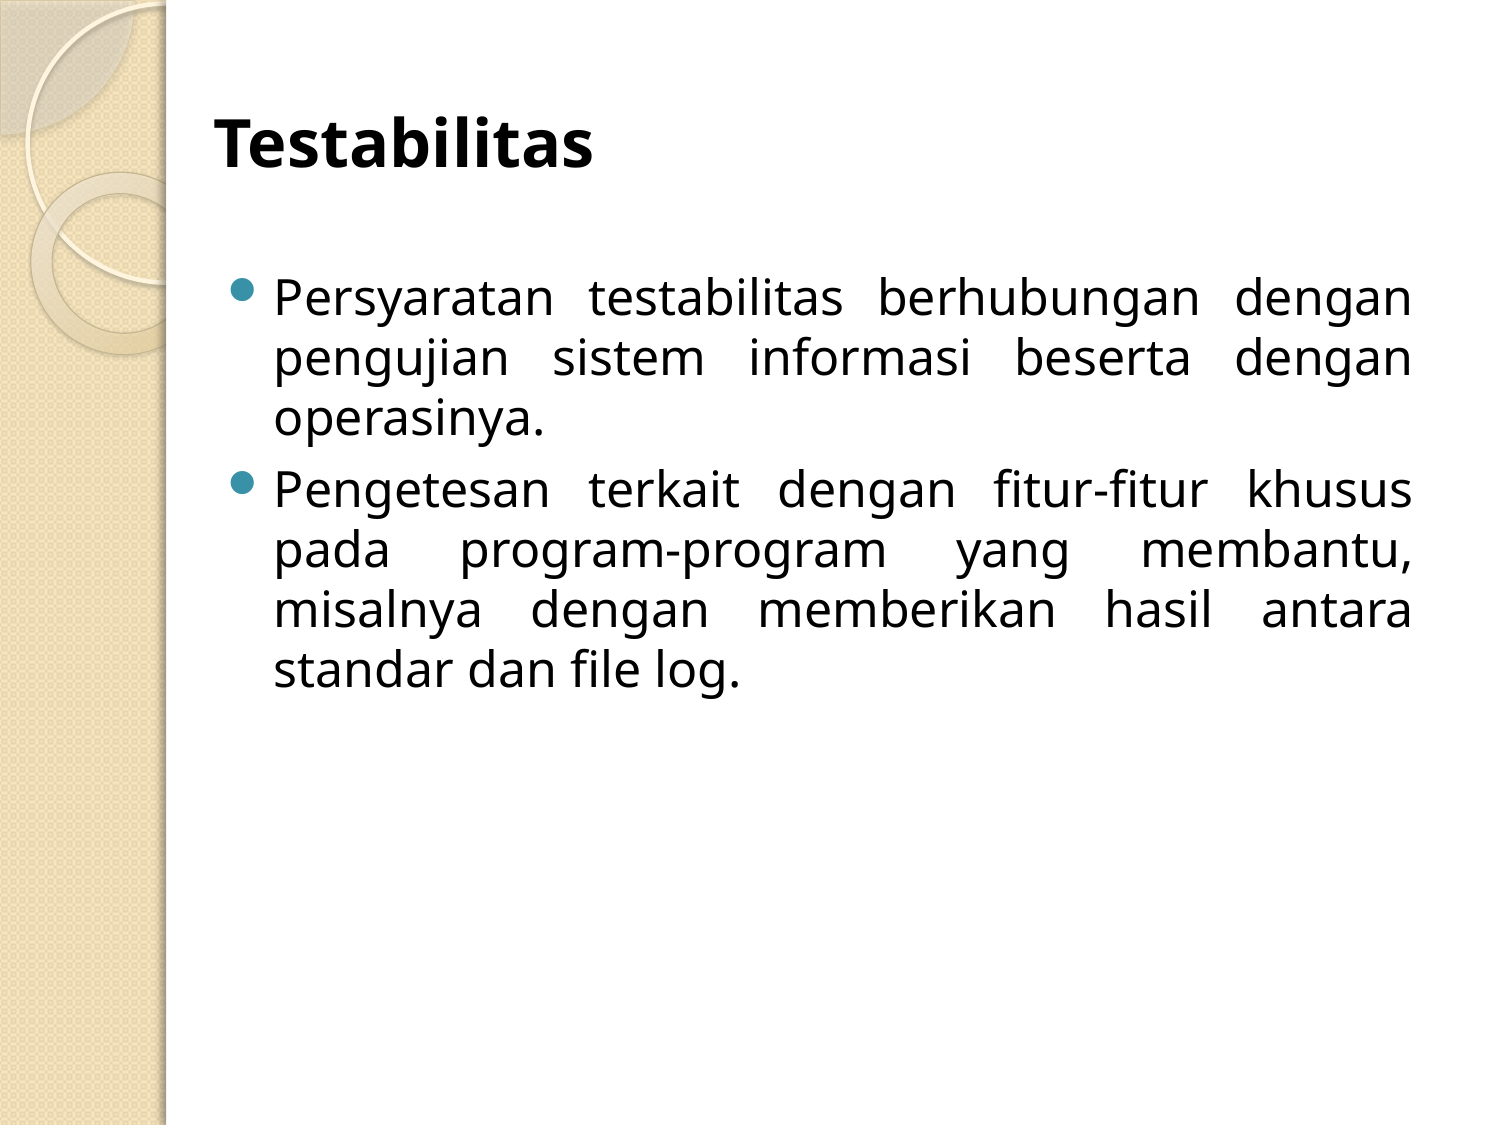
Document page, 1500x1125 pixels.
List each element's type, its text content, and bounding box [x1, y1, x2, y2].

title Testabilitas [199, 46, 1430, 235]
list Persyaratan testabilitas berhubungan dengan pengujian sistem informasi beserta dengan operasinya. Pengetesan terkait dengan fitur-fitur khusus pada program-program yang membantu, misalnya dengan memberikan hasil antara standar dan file log. [199, 257, 1430, 1046]
